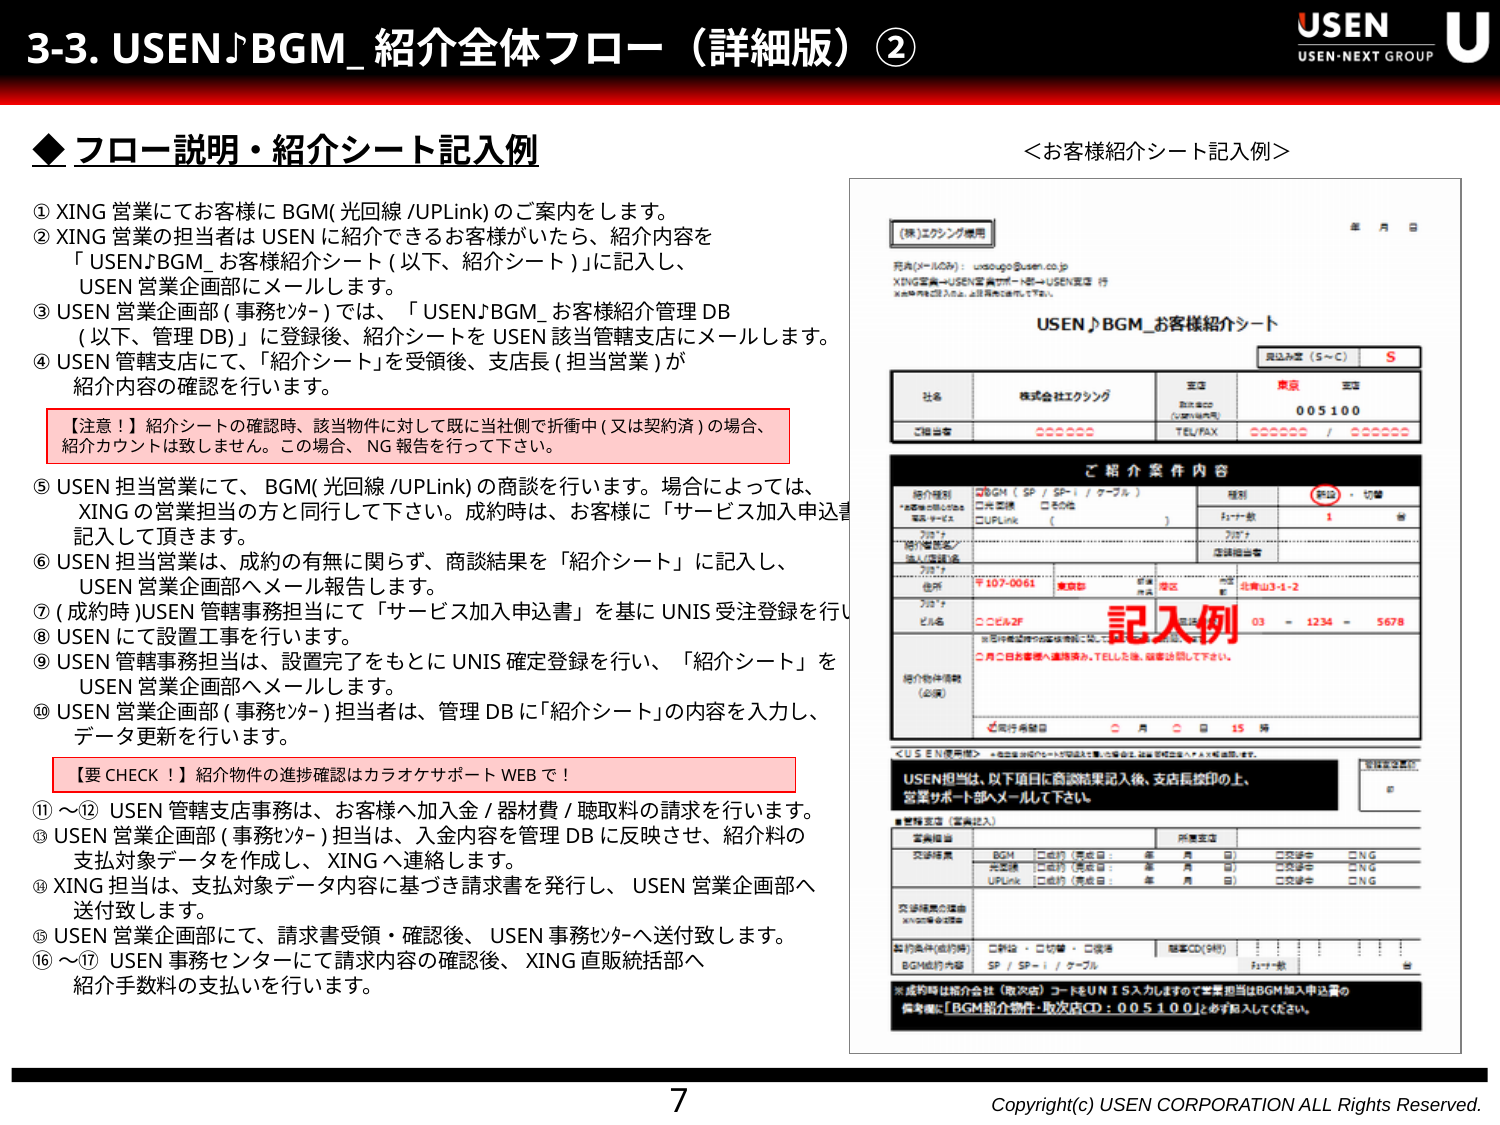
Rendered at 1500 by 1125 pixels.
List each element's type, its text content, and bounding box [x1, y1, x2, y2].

text_box 【要CHECK！】紹介物件の進捗確認はカラオケサポートWEBで！ [53, 757, 796, 793]
text_box ◆フロー説明・紹介シート記入例 ① XING営業にてお客様にBGM(光回線/UPLink)のご案内をします。 ② XING営業の担当者はUSENに紹介できるお客様がいたら、紹介内容を ｢USEN♪BGM_お客様紹介シート(以下、紹介シート)｣に記入し、 USEN営業企画部にメールします。 ③ USEN営業企画部(事務ｾﾝﾀｰ)では、「USEN♪BGM_お客様紹介管理DB (以下、管理DB)」に登録後、紹介シートをUSEN該当管轄支店にメールします。 ④ USEN管轄支店にて、｢紹介シート｣を受領後、支店長(担当営業)が 紹介内容の確認を行います。 ⑤ USEN担当営業にて、BGM(光回線/UPLink)の商談を行います。場合によっては、 XINGの営業担当の方と同行して下さい。成約時は、お客様に「サービス加入申込書」を 記入して頂きます。 ⑥ USEN担当営業は、成約の有無に関らず、商談結果を「紹介シート」に記入し、 USEN営業企画部へメール報告します。 ⑦ (成約時)USEN管轄事務担当にて「サービス加入申込書」を基にUNIS受注登録を行います。 ⑧ USENにて設置工事を行います。 ⑨ USEN管轄事務担当は、設置完了をもとにUNIS確定登録を行い、「紹介シート」を USEN営業企画部へメールします。 ⑩ USEN営業企画部(事務ｾﾝﾀｰ)担当者は、管理DBに｢紹介シート｣の内容を入力し、 データ更新を行います。 ⑪～⑫ USEN管轄支店事務は、お客様へ加入金/器材費/聴取料の請求を行います。 ⑬ USEN営業企画部(事務ｾﾝﾀｰ)担当は、入金内容を管理DBに反映させ、紹介料の 支払対象データを作成し、XINGへ連絡します。 ⑭ XING担当は、支払対象データ内容に基づき請求書を発行し、USEN営業企画部へ 送付致します。 ⑮ USEN営業企画部にて、請求書受領・確認後、USEN事務ｾﾝﾀｰへ送付致します。 ⑯～⑰ USEN事務センターにて請求内容の確認後、XING直販統括部へ 紹介手数料の支払いを行います。 [17, 121, 1449, 1006]
text_box ＜お客様紹介シート記入例＞ [1007, 131, 1307, 172]
text_box 【注意！】紹介シートの確認時、該当物件に対して既に当社側で折衝中(又は契約済)の場合、 紹介カウントは致しません。この場合、NG報告を行って下さい。 [47, 408, 790, 464]
picture [850, 178, 1461, 1053]
title 3-3. USEN♪BGM_紹介全体フロー（詳細版）② [11, 13, 1288, 80]
picture [1286, 0, 1500, 75]
